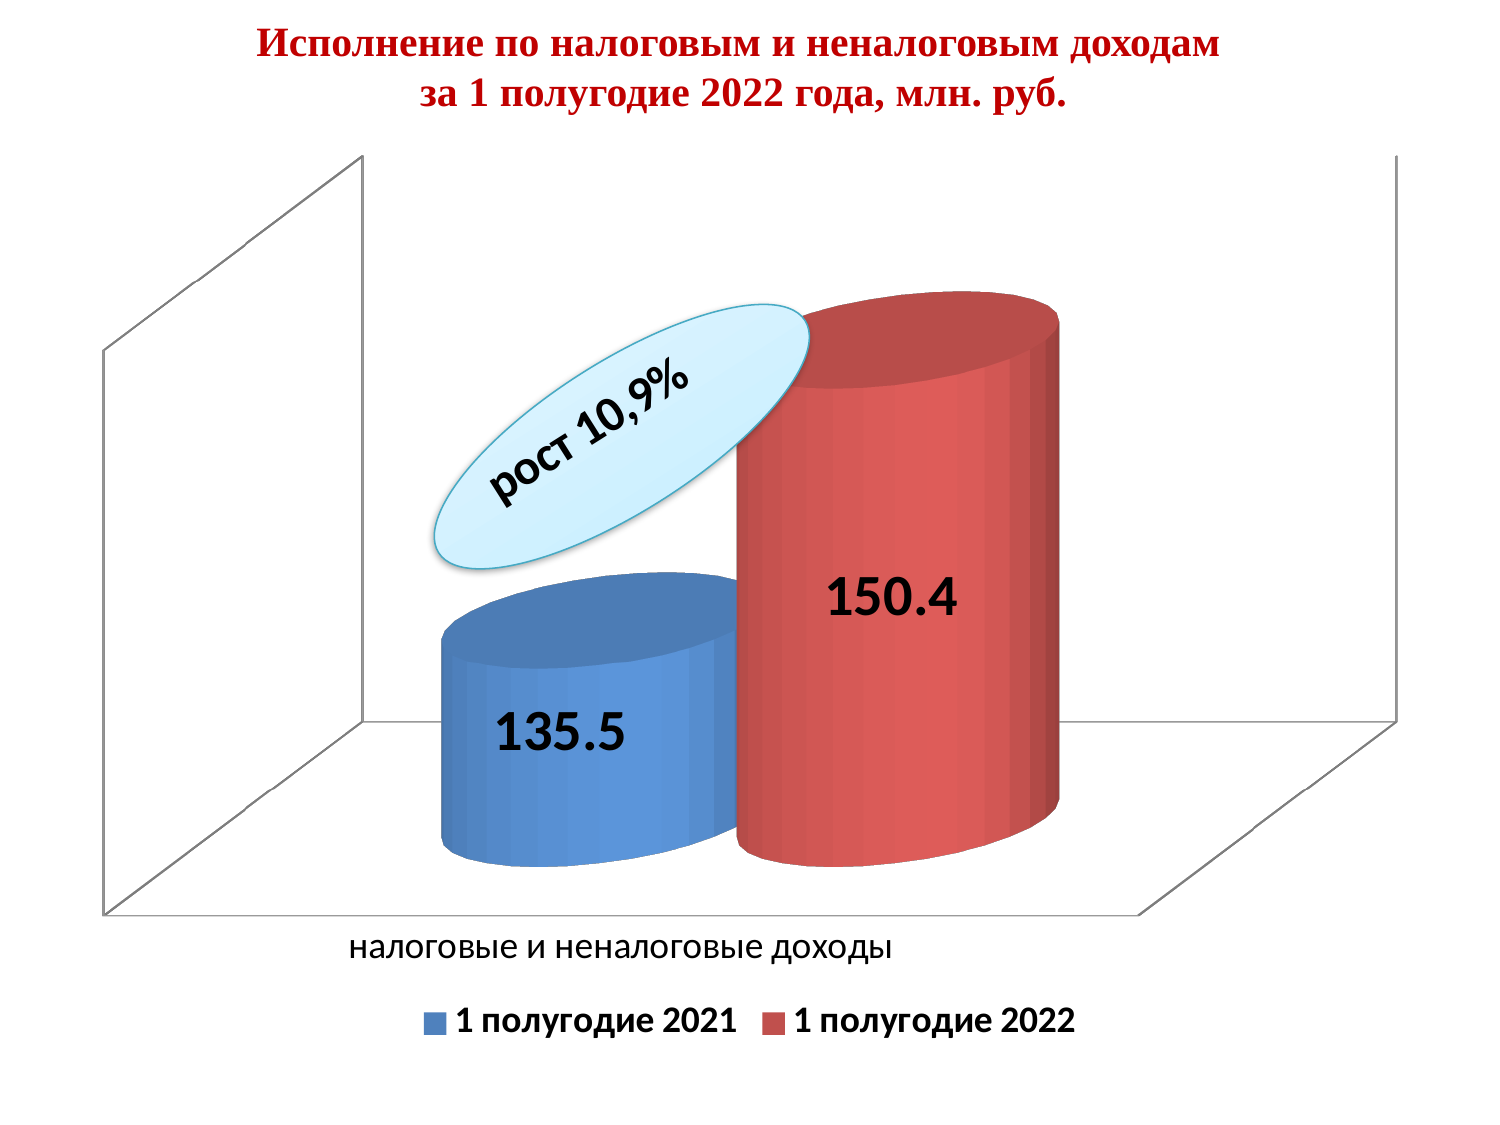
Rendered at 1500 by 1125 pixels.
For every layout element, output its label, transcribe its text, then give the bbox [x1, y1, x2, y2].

chart [74, 137, 1426, 1051]
title Исполнение по налоговым и неналоговым доходам за 1 полугодие 2022 года, млн. руб. [37, 24, 1450, 105]
